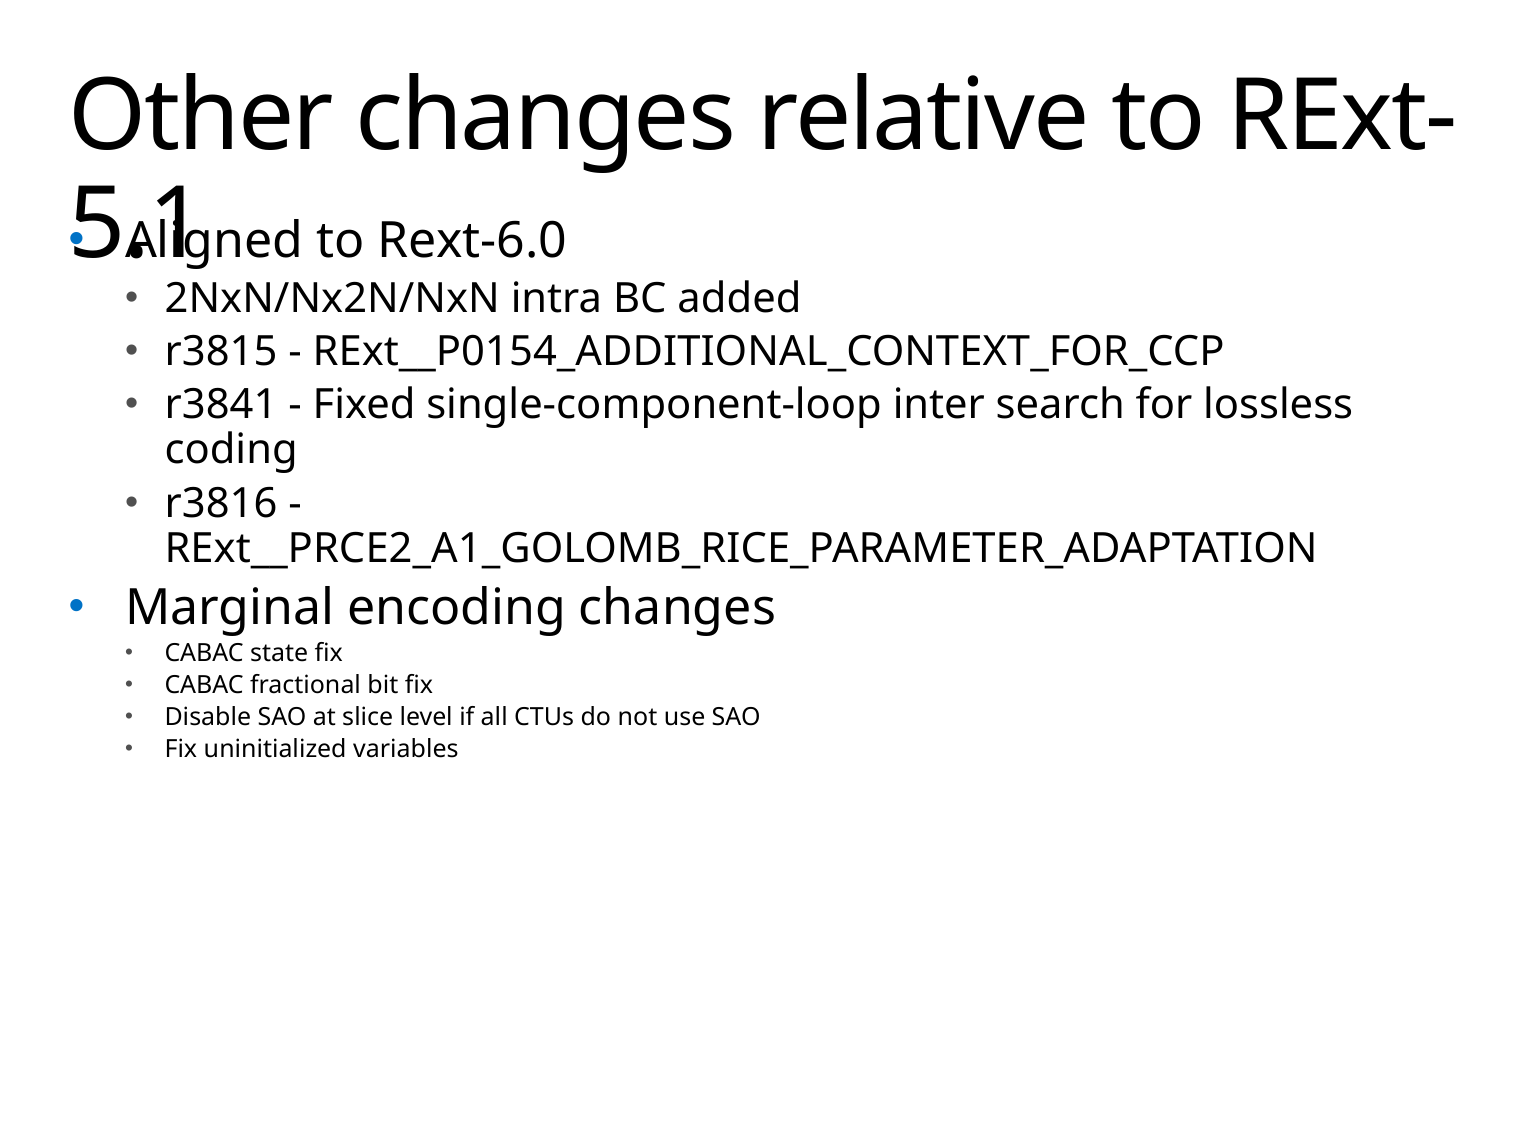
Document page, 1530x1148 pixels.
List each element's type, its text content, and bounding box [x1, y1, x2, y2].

title Other changes relative to RExt-5.1 [44, 48, 1485, 199]
list Aligned to Rext-6.0 2NxN/Nx2N/NxN intra BC added r3815 - RExt__P0154_ADDITIONAL_CONTEXT_FOR_CCP r3841 - Fixed single-component-loop inter search for lossless coding r3816 - RExt__PRCE2_A1_GOLOMB_RICE_PARAMETER_ADAPTATION Marginal encoding changes CABAC state fix CABAC fractional bit fix Disable SAO at slice level if all CTUs do not use SAO Fix uninitialized variables [44, 199, 1485, 740]
